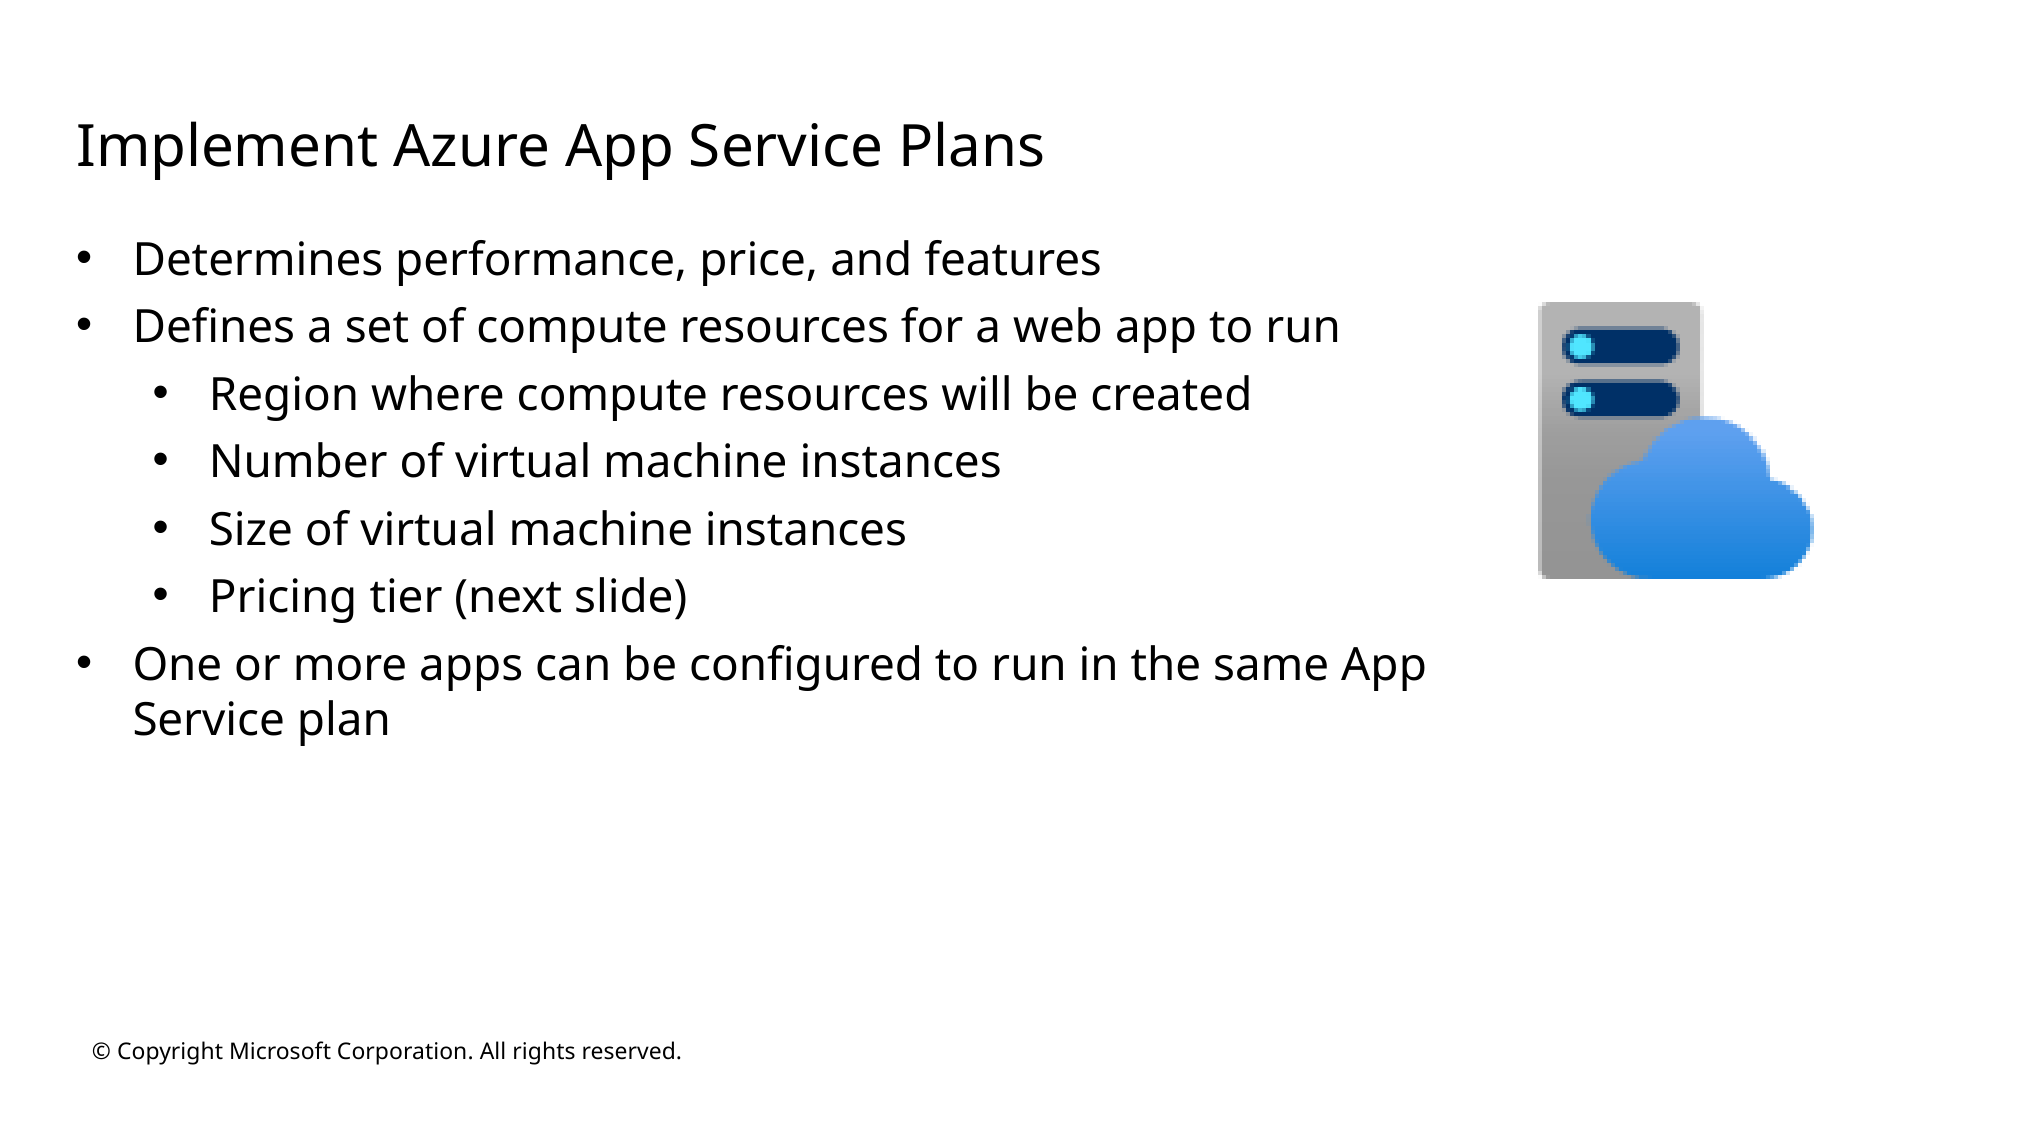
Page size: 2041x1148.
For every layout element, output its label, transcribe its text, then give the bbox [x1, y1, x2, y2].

picture [1529, 294, 1824, 588]
title Implement Azure App Service Plans [76, 93, 1968, 230]
text_box Determines performance, price, and features Defines a set of compute resources for a web app to run Region where compute resources will be created Number of virtual machine instances Size of virtual machine instances Pricing tier (next slide) One or more apps can be configured to run in the same App Service plan [76, 229, 1446, 861]
